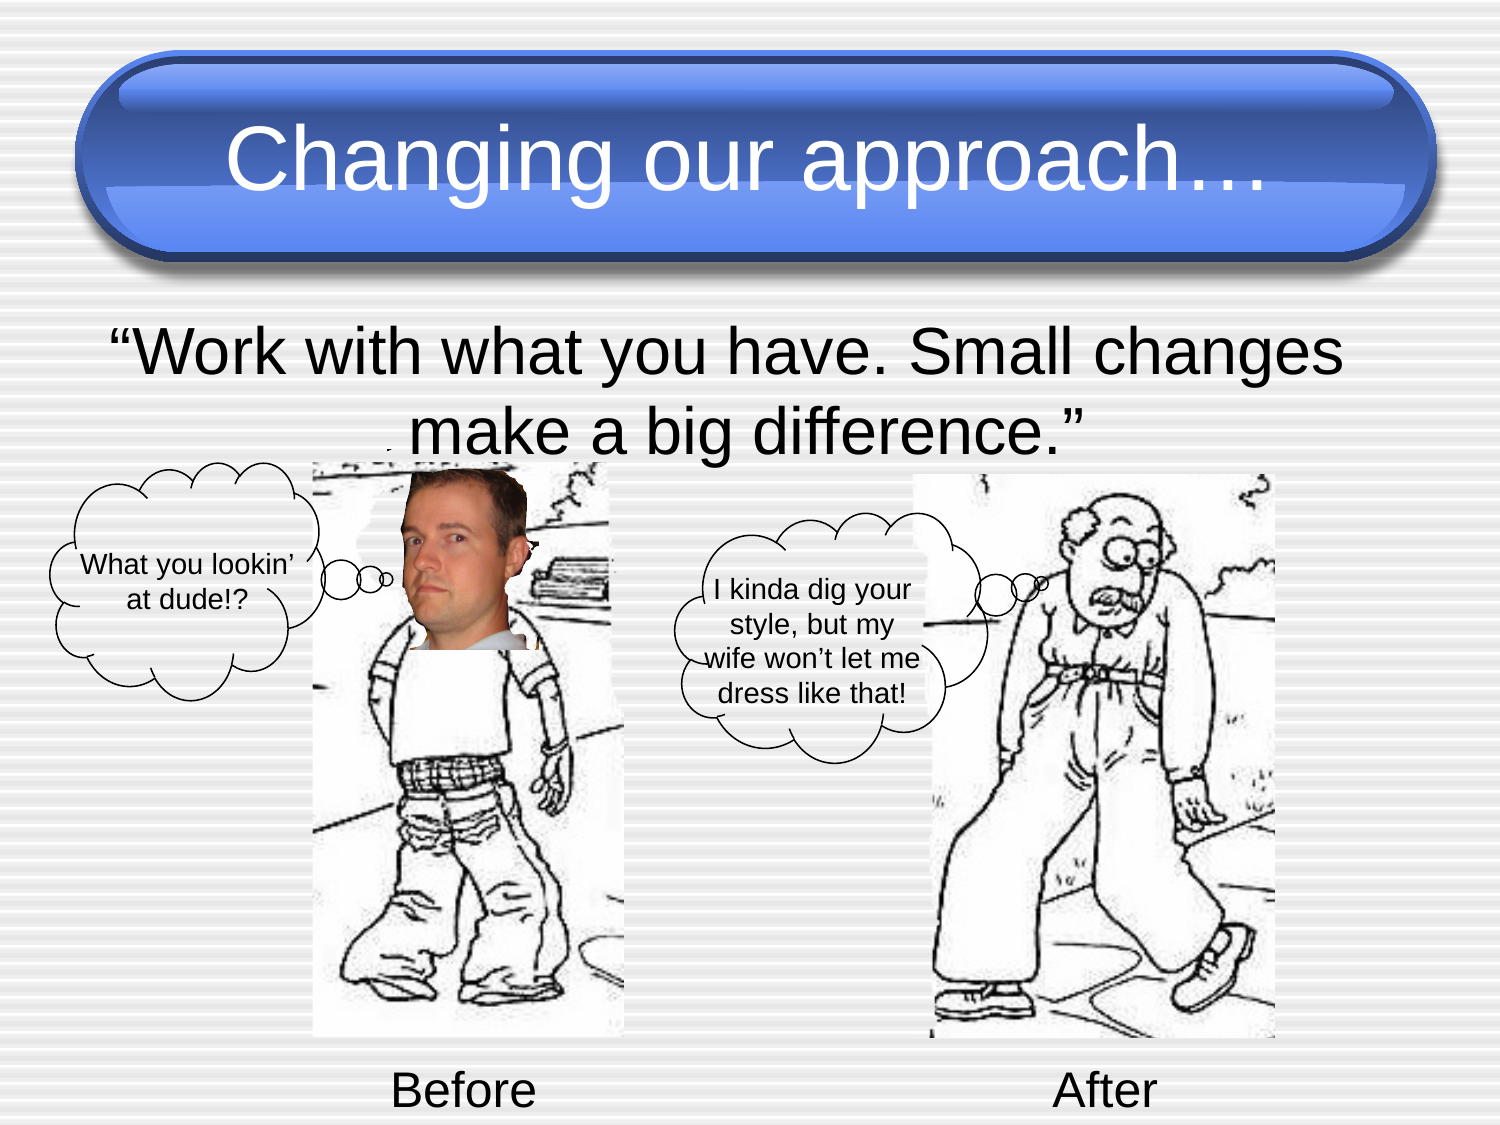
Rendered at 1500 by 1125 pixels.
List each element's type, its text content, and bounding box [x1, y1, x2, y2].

text_box [709, 513, 907, 562]
text_box [49, 547, 62, 602]
text_box What you lookin’ at dude!? [62, 537, 307, 623]
text_box Before [375, 1050, 555, 1125]
text_box [717, 718, 907, 764]
list “Work with what you have. Small changes make a big difference.” [0, 299, 1438, 1001]
text_box [55, 604, 303, 701]
text_box [74, 463, 307, 537]
text_box [681, 664, 687, 703]
text_box [674, 603, 687, 658]
text_box I kinda dig your style, but my wife won’t let me dress like that! [687, 562, 907, 718]
picture [0, 0, 1500, 1125]
title Changing our approach… [112, 60, 1388, 249]
text_box After [1037, 1050, 1174, 1125]
